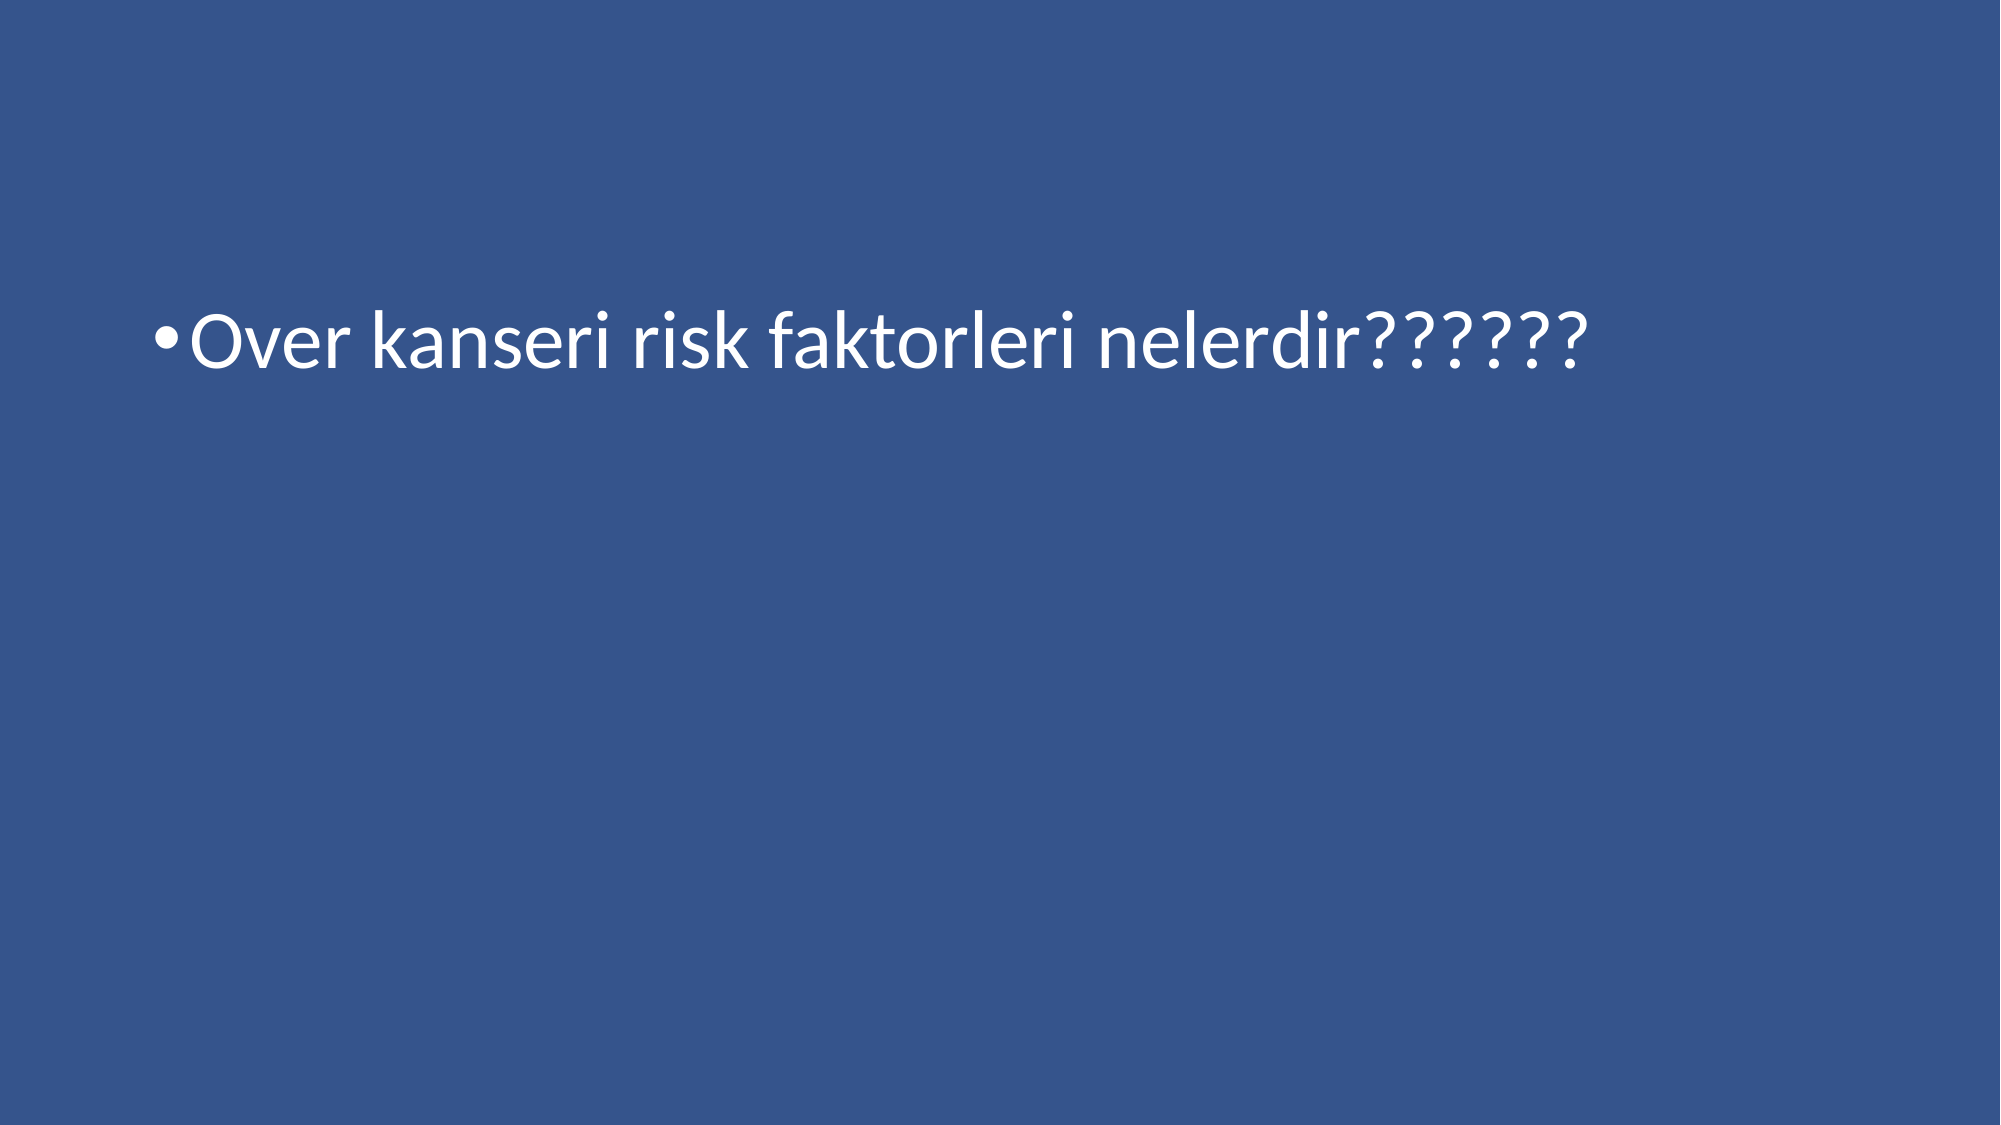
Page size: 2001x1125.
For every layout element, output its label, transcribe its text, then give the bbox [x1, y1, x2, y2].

list Over kanseri risk faktorleri nelerdir?????? [137, 289, 1863, 1014]
